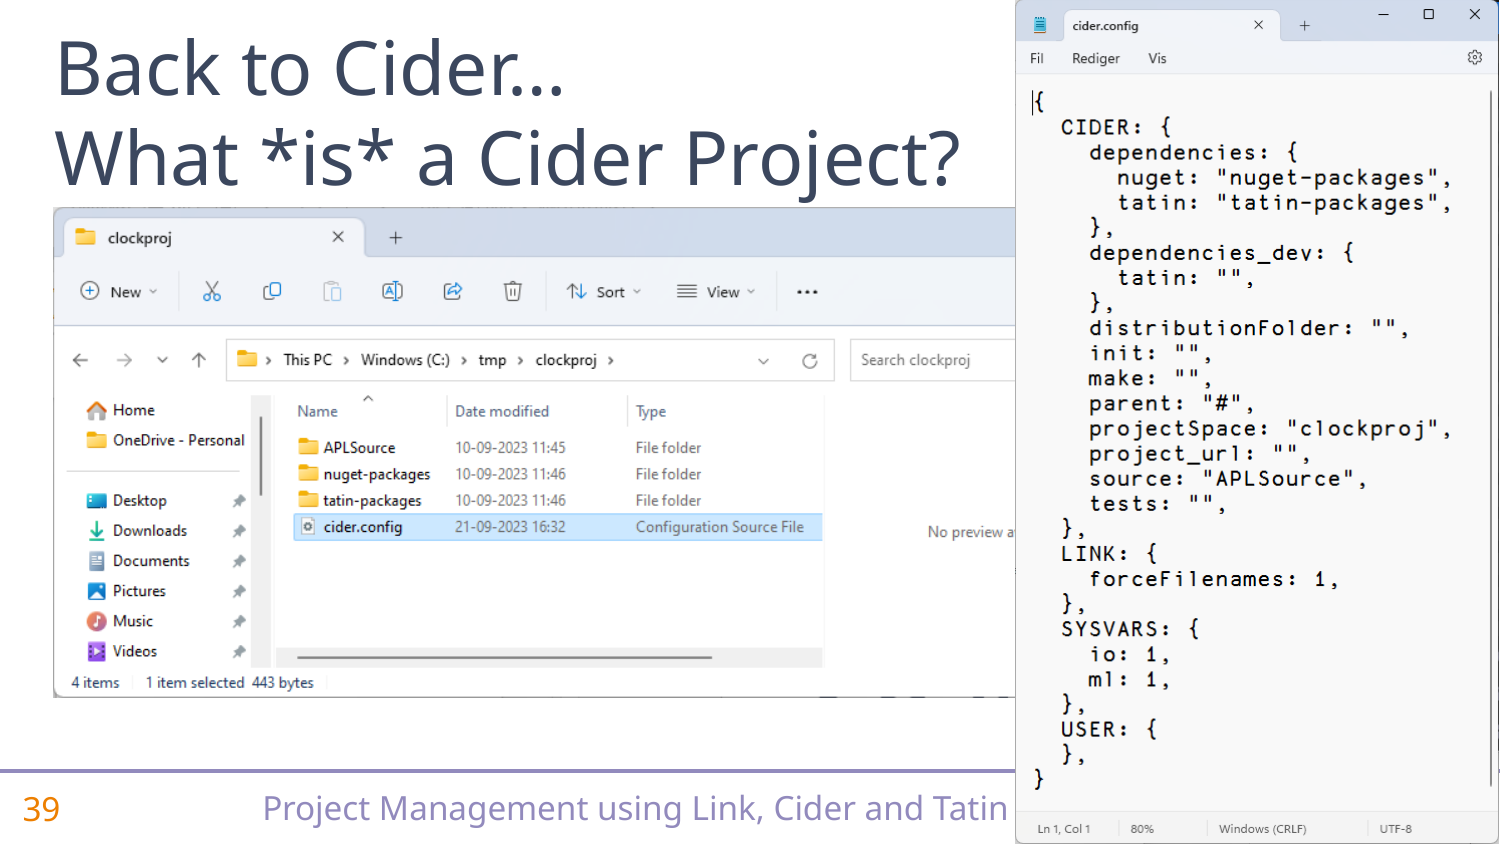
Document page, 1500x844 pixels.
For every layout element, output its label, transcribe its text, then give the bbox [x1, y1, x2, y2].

picture [52, 0, 1499, 844]
title Back to Cider… What *is* a Cider Project? [39, 95, 1010, 208]
